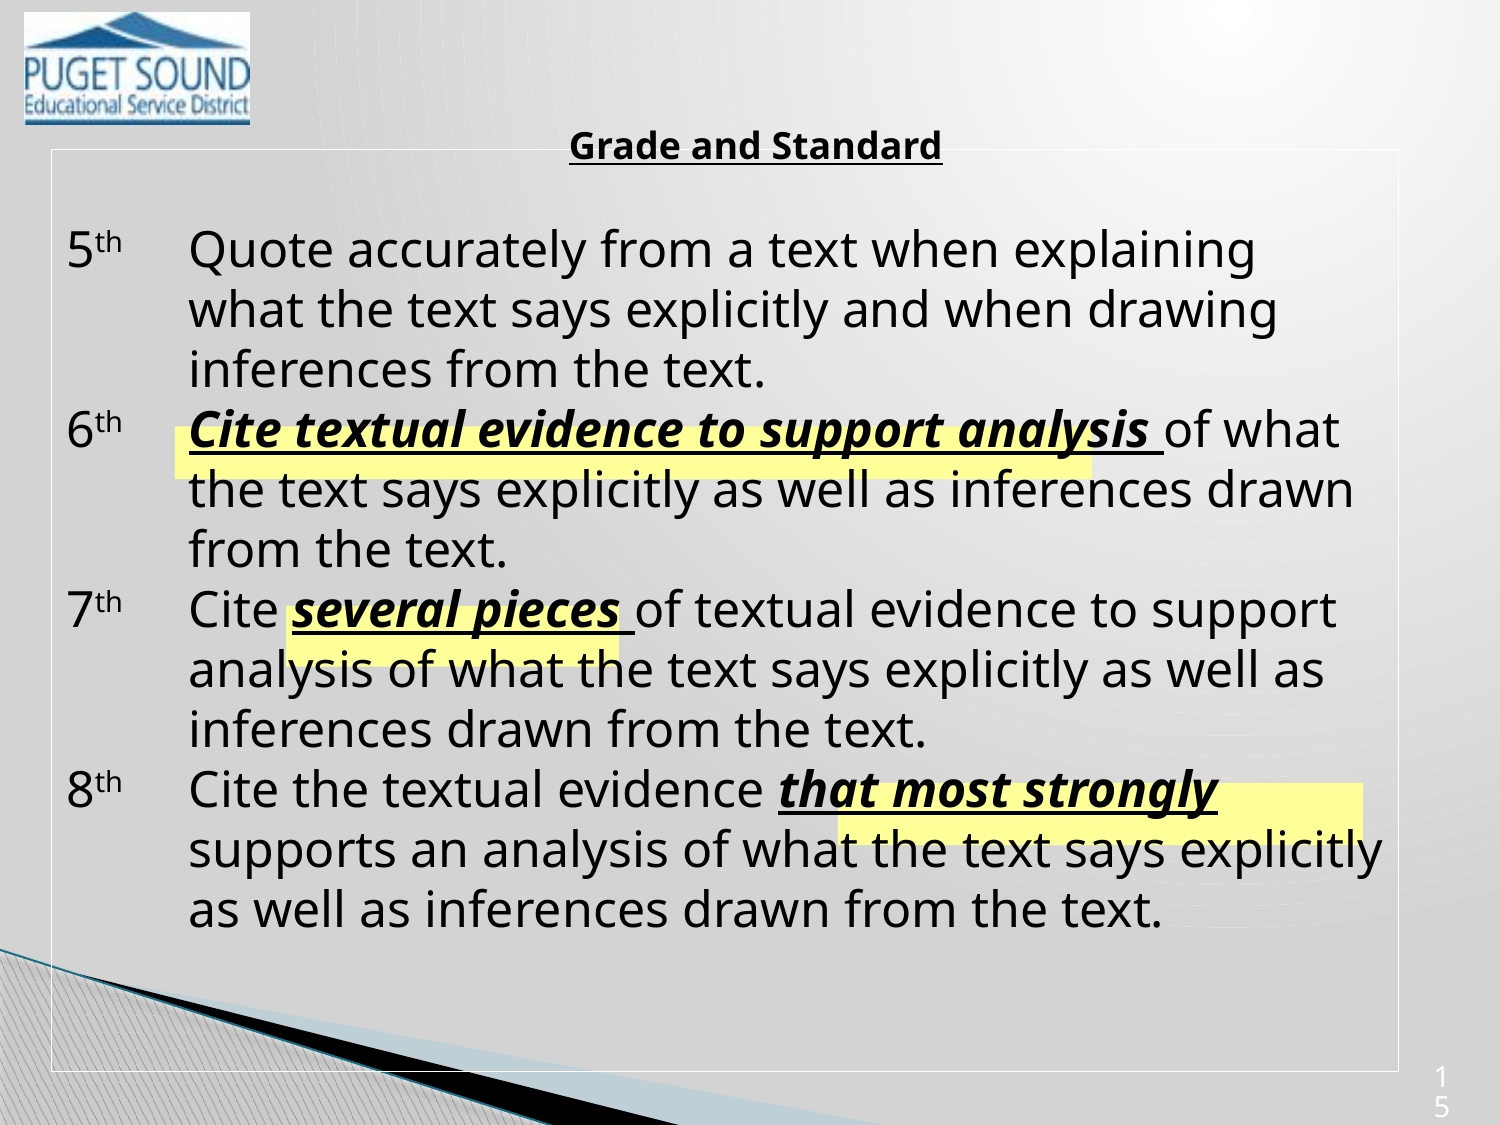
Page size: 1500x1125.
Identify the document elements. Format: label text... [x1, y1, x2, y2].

text_box Grade and Standard [554, 114, 958, 175]
list 5th Quote accurately from a text when explaining what the text says explicitly and when drawing inferences from the text. 6th Cite textual evidence to support analysis of what the text says explicitly as well as inferences drawn from the text. 7th Cite several pieces of textual evidence to support analysis of what the text says explicitly as well as inferences drawn from the text. 8th Cite the textual evidence that most strongly supports an analysis of what the text says explicitly as well as inferences drawn from the text. [51, 149, 1399, 1072]
slide_number 15 [1418, 1051, 1479, 1112]
picture [24, 12, 250, 125]
